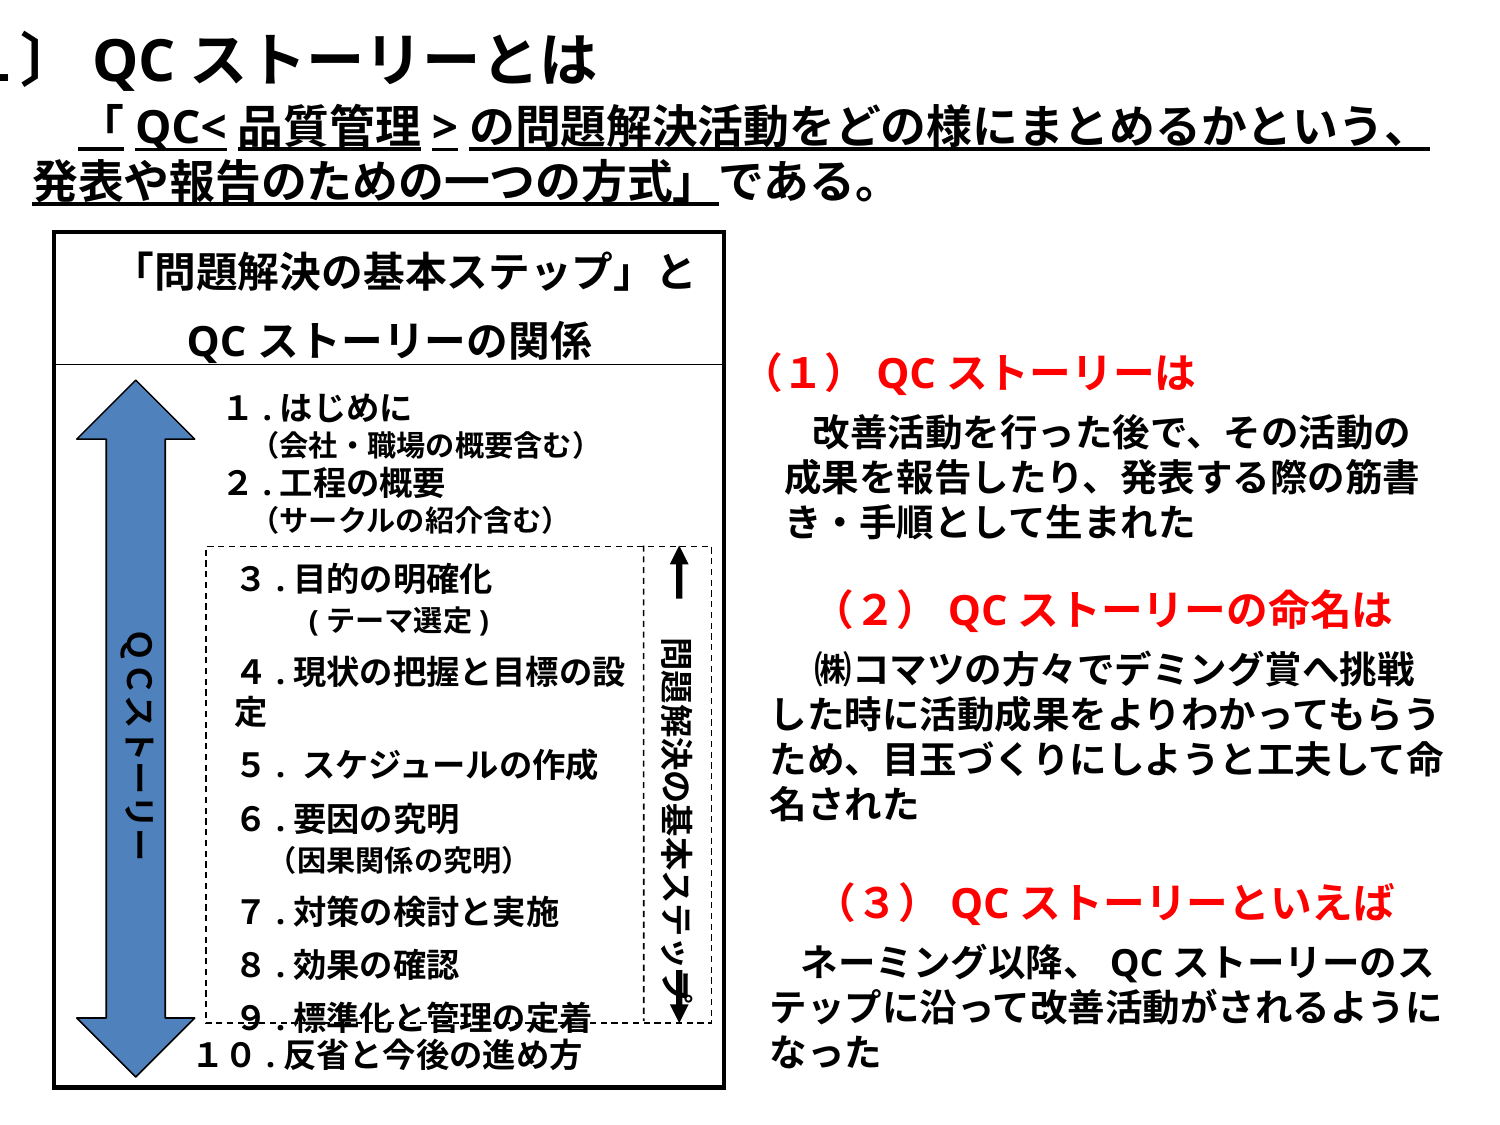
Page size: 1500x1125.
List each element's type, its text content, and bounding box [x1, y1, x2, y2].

text_box [205, 546, 643, 1024]
text_box [74, 917, 197, 1080]
text_box [74, 378, 197, 573]
text_box （１）QCストーリーは 改善活動を行った後で、その活動の成果を報告したり、発表する際の筋書き・手順として生まれた （２）QCストーリーの命名は ㈱コマツの方々でデミング賞へ挑戦した時に活動成果をよりわかってもらうため、目玉づくりにしようと工夫して命名された （３）QCストーリーといえば ネーミング以降、QCストーリーのステップに沿って改善活動がされるようになった [726, 338, 1459, 1047]
text_box １.はじめに （会社・職場の概要含む） ２.工程の概要 （サークルの紹介含む） [206, 380, 617, 545]
text_box 問題解決の基本ステップ [636, 498, 720, 1012]
text_box [672, 970, 686, 1024]
text_box 「QC<品質管理>の問題解決活動をどの様にまとめるかという、 発表や報告のための一つの方式」である。 [17, 90, 1483, 216]
text_box [672, 545, 686, 599]
table_cell [56, 365, 722, 1085]
text_box １０.反省と今後の進め方 [176, 1026, 598, 1082]
text_box ３.目的の明確化 (テーマ選定) ４.現状の把握と目標の設定 ５. スケジュールの作成 ６.要因の究明 （因果関係の究明） ７.対策の検討と実施 ８.効果の確認 ９.標準化と管理の定着 [219, 550, 656, 1045]
text_box ＱＣストーリー [98, 573, 184, 917]
table_header 「問題解決の基本ステップ」と QCストーリーの関係 [56, 234, 722, 364]
text_box １〕QCストーリーとは [0, 15, 613, 101]
text_box [644, 546, 712, 1024]
